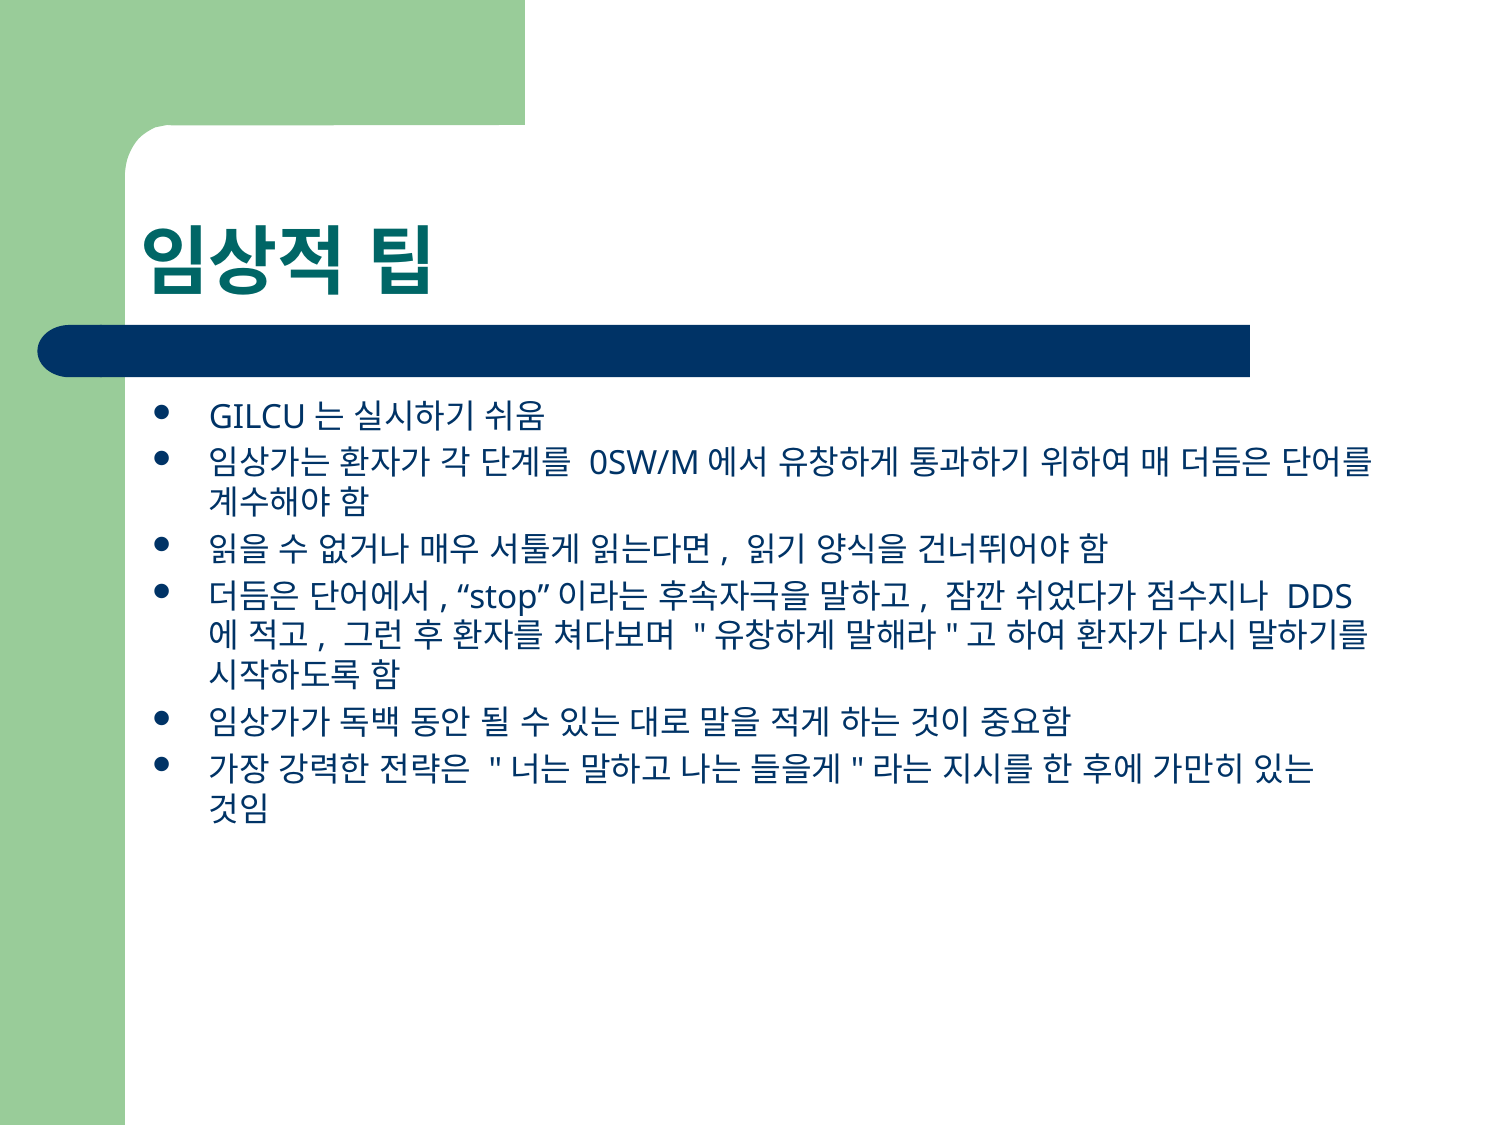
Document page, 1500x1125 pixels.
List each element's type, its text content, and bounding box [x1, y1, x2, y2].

list GILCU는 실시하기 쉬움 임상가는 환자가 각 단계를 0SW/M에서 유창하게 통과하기 위하여 매 더듬은 단어를 계수해야 함 읽을 수 없거나 매우 서툴게 읽는다면, 읽기 양식을 건너뛰어야 함 더듬은 단어에서, “stop”이라는 후속자극을 말하고, 잠깐 쉬었다가 점수지나 DDS에 적고, 그런 후 환자를 쳐다보며 "유창하게 말해라"고 하여 환자가 다시 말하기를 시작하도록 함 임상가가 독백 동안 될 수 있는 대로 말을 적게 하는 것이 중요함 가장 강력한 전략은 "너는 말하고 나는 들을게"라는 지시를 한 후에 가만히 있는 것임 [137, 387, 1400, 999]
title 임상적 팁 [124, 124, 1426, 313]
